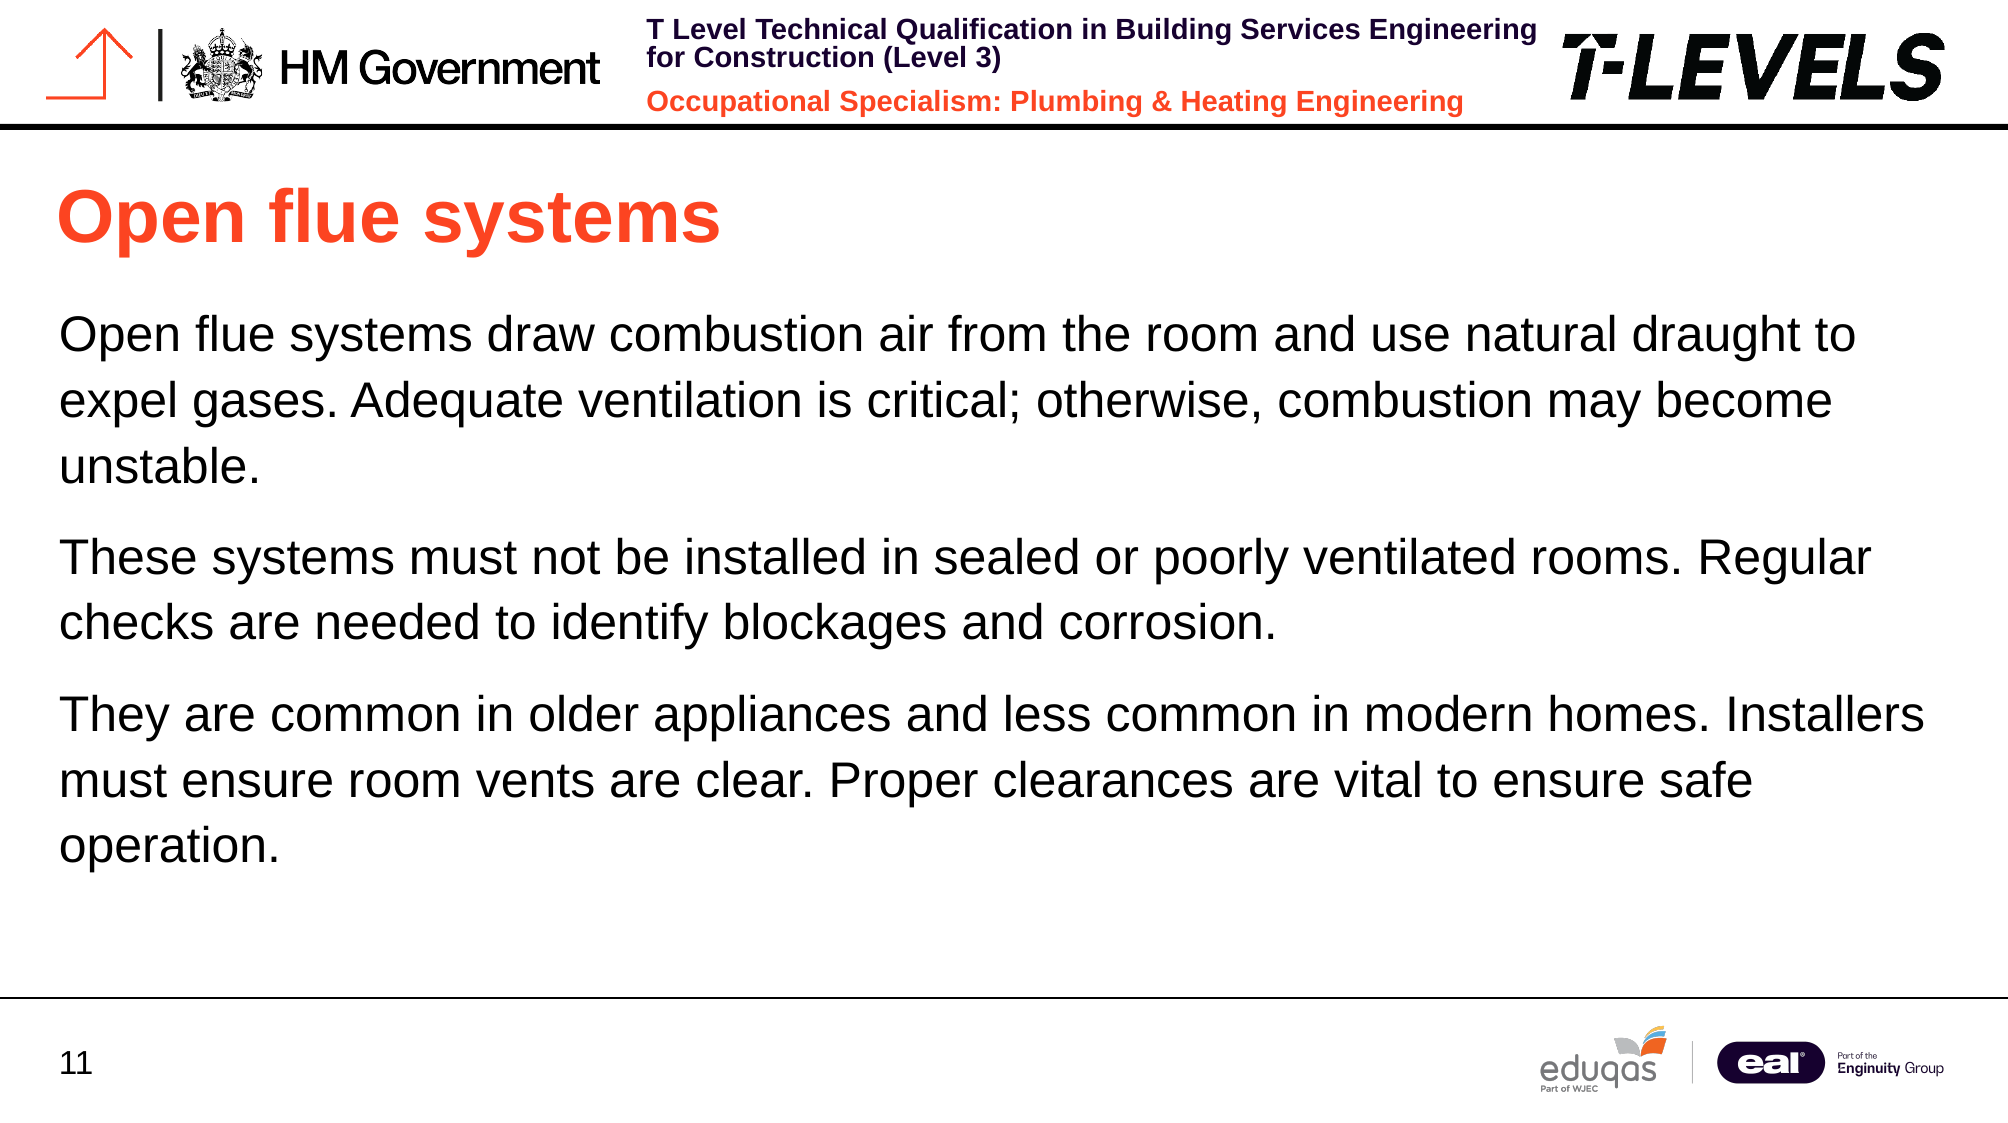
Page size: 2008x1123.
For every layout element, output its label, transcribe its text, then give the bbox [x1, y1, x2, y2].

picture [41, 27, 139, 100]
picture [1543, 25, 1964, 108]
picture [158, 28, 600, 102]
picture [1535, 1021, 1949, 1097]
title Open flue systems [41, 111, 1949, 314]
list Open flue systems draw combustion air from the room and use natural draught to expel gases. Adequate ventilation is critical; otherwise, combustion may become unstable. These systems must not be installed in sealed or poorly ventilated rooms. Regular checks are needed to identify blockages and corrosion. They are common in older appliances and less common in modern homes. Installers must ensure room vents are clear. Proper clearances are vital to ensure safe operation. [59, 295, 1949, 975]
